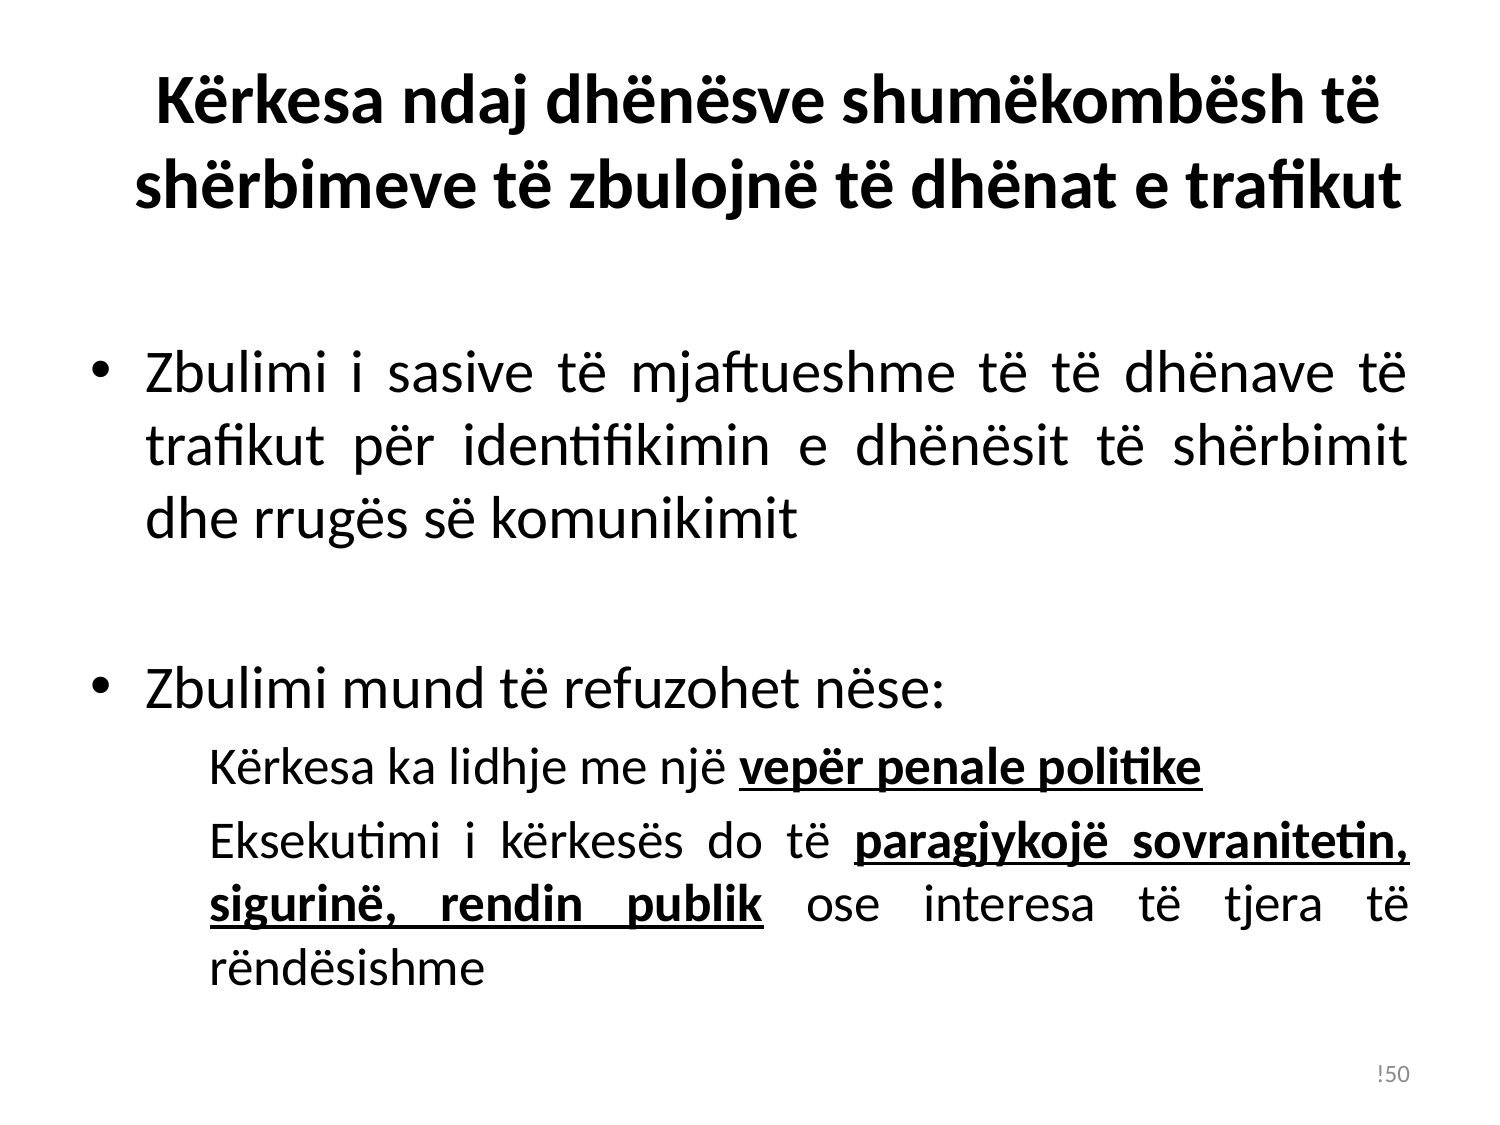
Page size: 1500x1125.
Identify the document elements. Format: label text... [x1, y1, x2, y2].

slide_number !50 [1074, 1042, 1425, 1103]
list Zbulimi i sasive të mjaftueshme të të dhënave të trafikut për identifikimin e dhënësit të shërbimit dhe rrugës së komunikimit Zbulimi mund të refuzohet nëse: Kërkesa ka lidhje me një vepër penale politike Eksekutimi i kërkesës do të paragjykojë sovranitetin, sigurinë, rendin publik ose interesa të tjera të rëndësishme [75, 324, 1425, 1005]
title Kërkesa ndaj dhënësve shumëkombësh të shërbimeve të zbulojnë të dhënat e trafikut [56, 45, 1483, 233]
